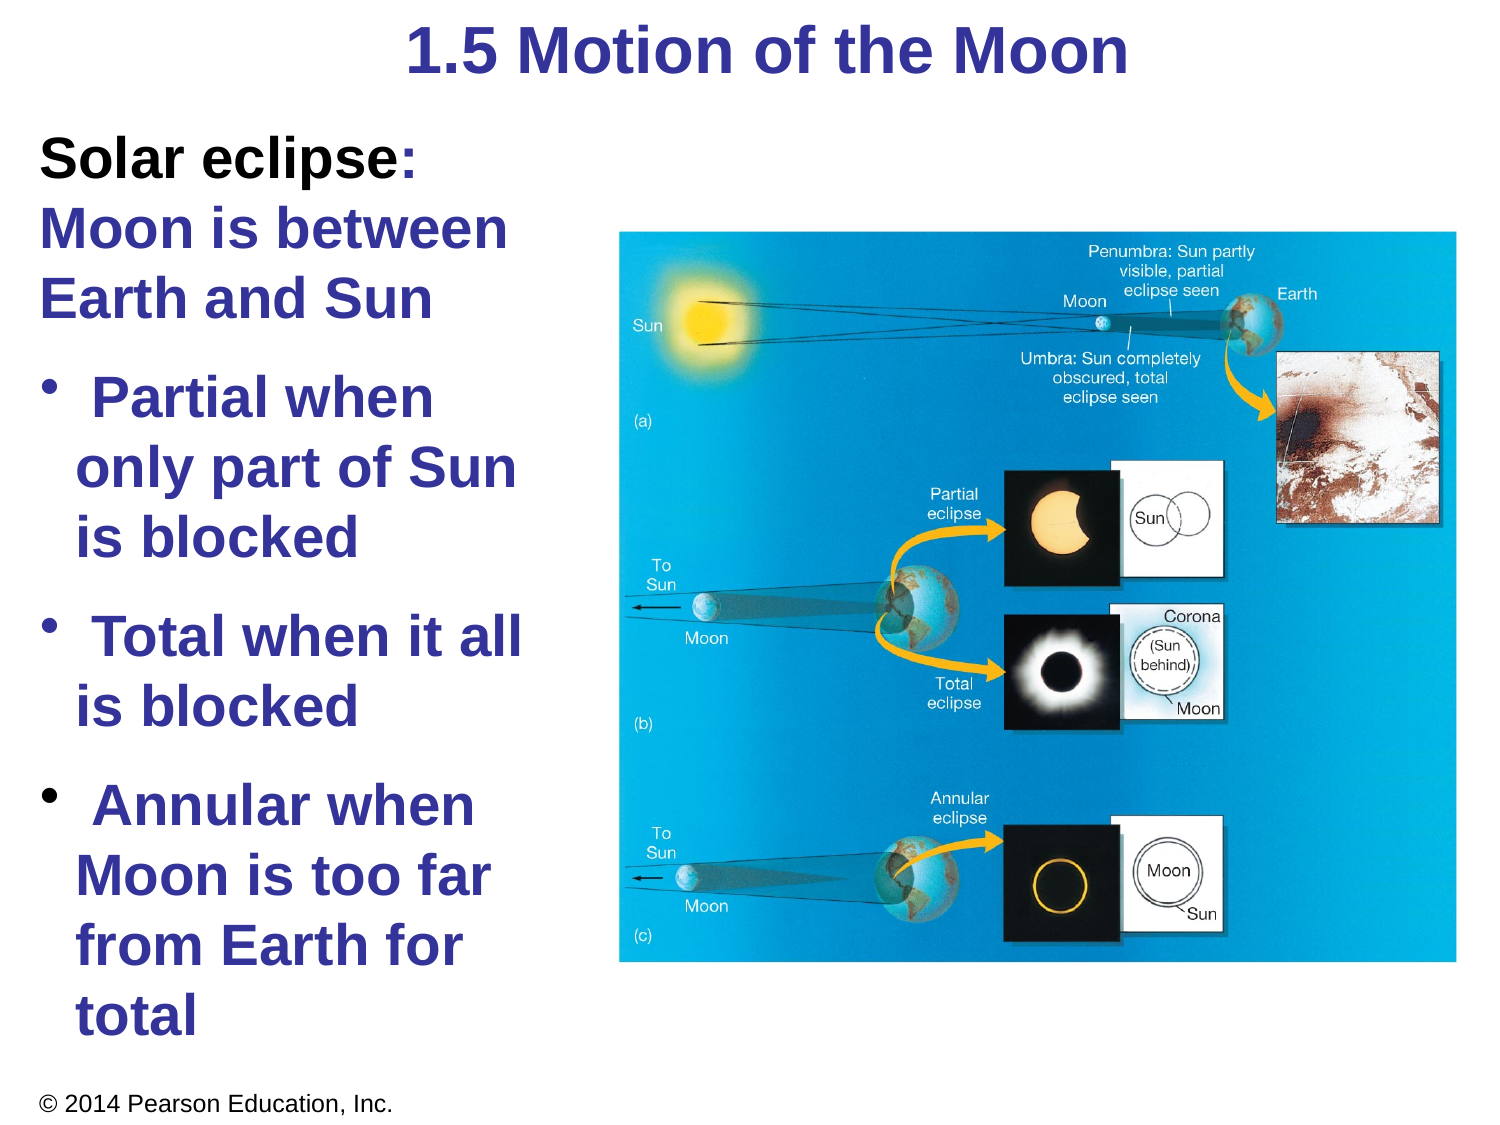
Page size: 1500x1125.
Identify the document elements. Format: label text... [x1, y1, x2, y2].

text_box Solar eclipse: Moon is between Earth and Sun Partial when only part of Sun is blocked Total when it all is blocked Annular when Moon is too far from Earth for total [24, 112, 575, 1055]
picture [612, 224, 1463, 965]
text_box 1.5 Motion of the Moon [87, 0, 1450, 95]
